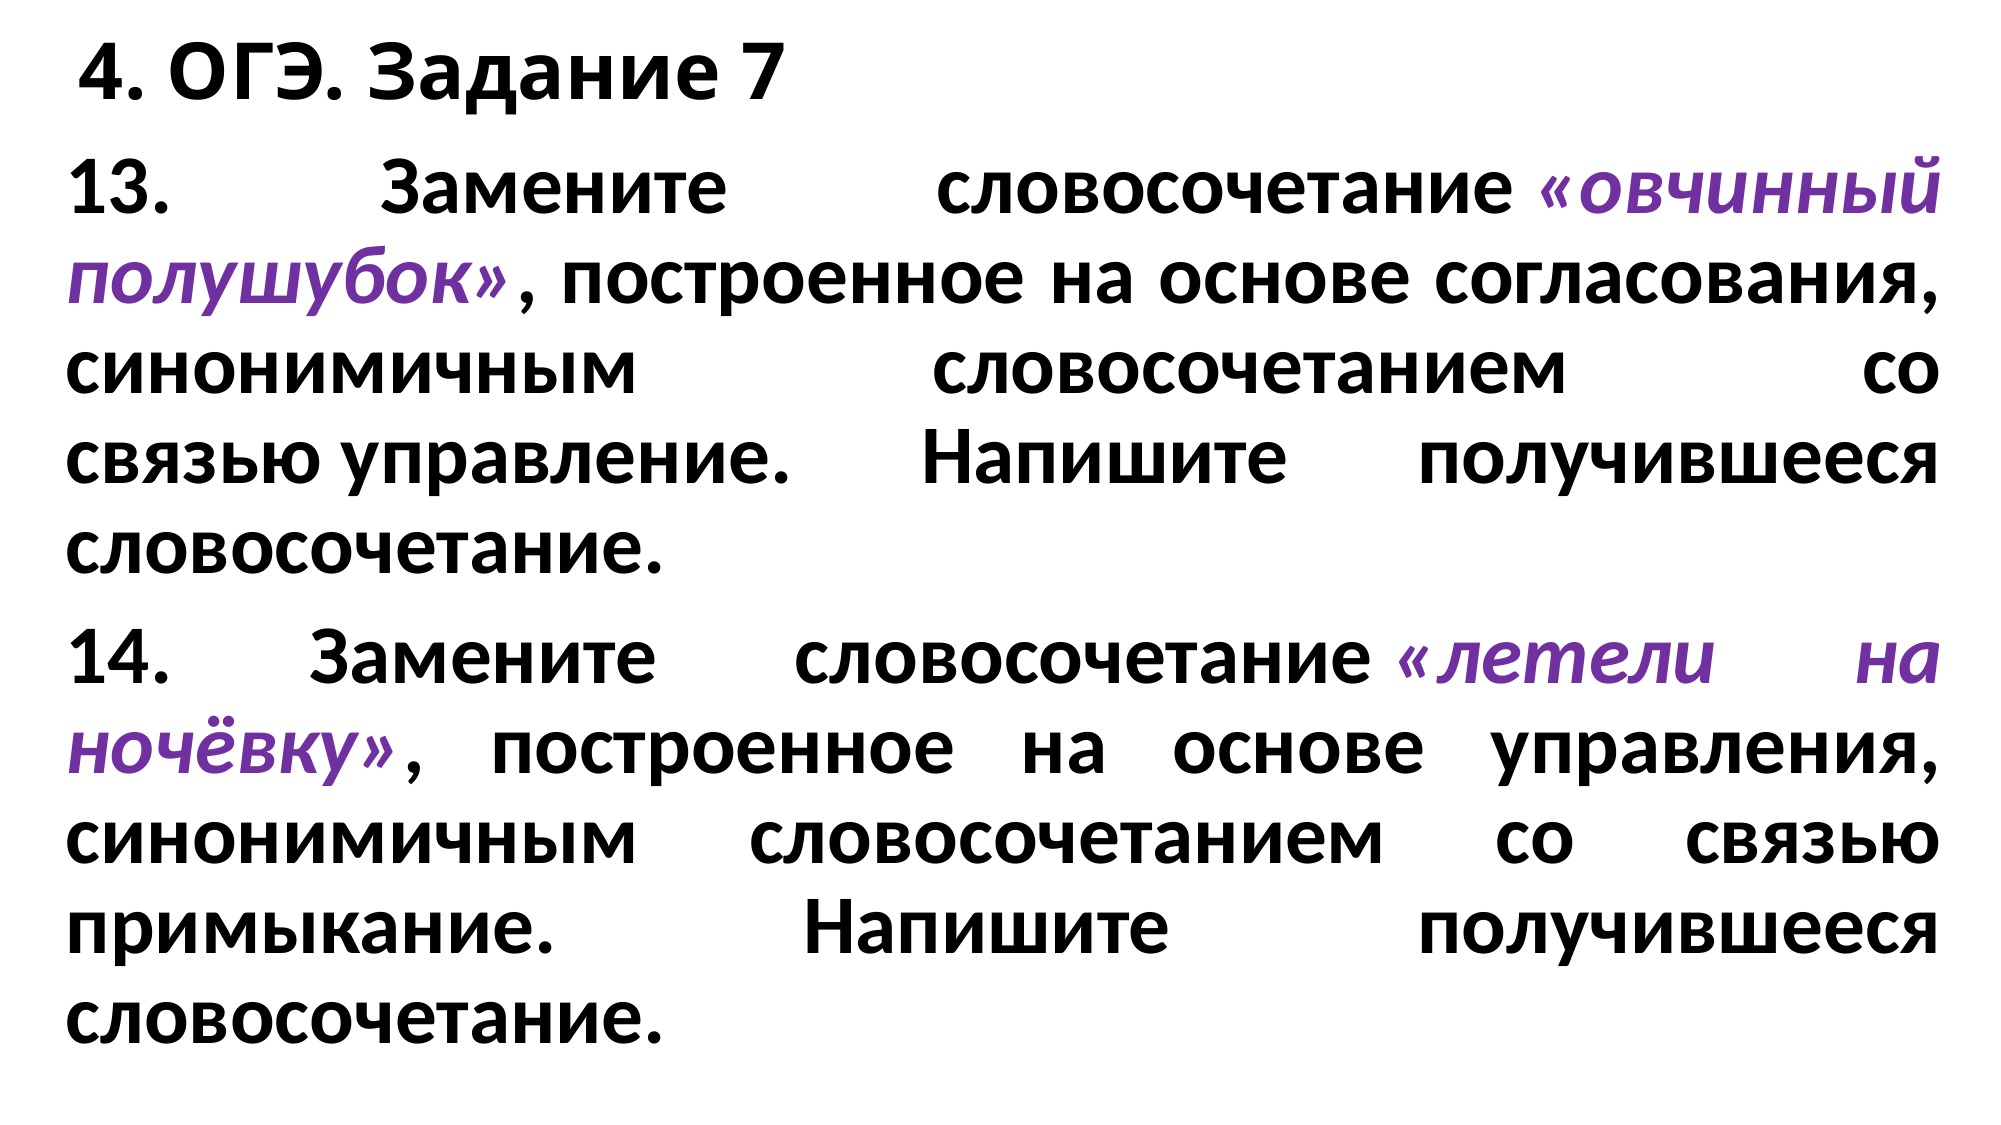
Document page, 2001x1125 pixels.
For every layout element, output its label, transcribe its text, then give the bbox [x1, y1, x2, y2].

title 4. ОГЭ. Задание 7 [63, 23, 1905, 124]
list 13. Замените словосочетание «овчинный полушубок», построенное на основе согласования, синонимичным словосочетанием со связью управление. Напишите получившееся словосочетание. 14. Замените словосочетание «летели на ночёвку», построенное на основе управления, синонимичным словосочетанием со связью примыкание. Напишите получившееся словосочетание. [50, 134, 1958, 1075]
